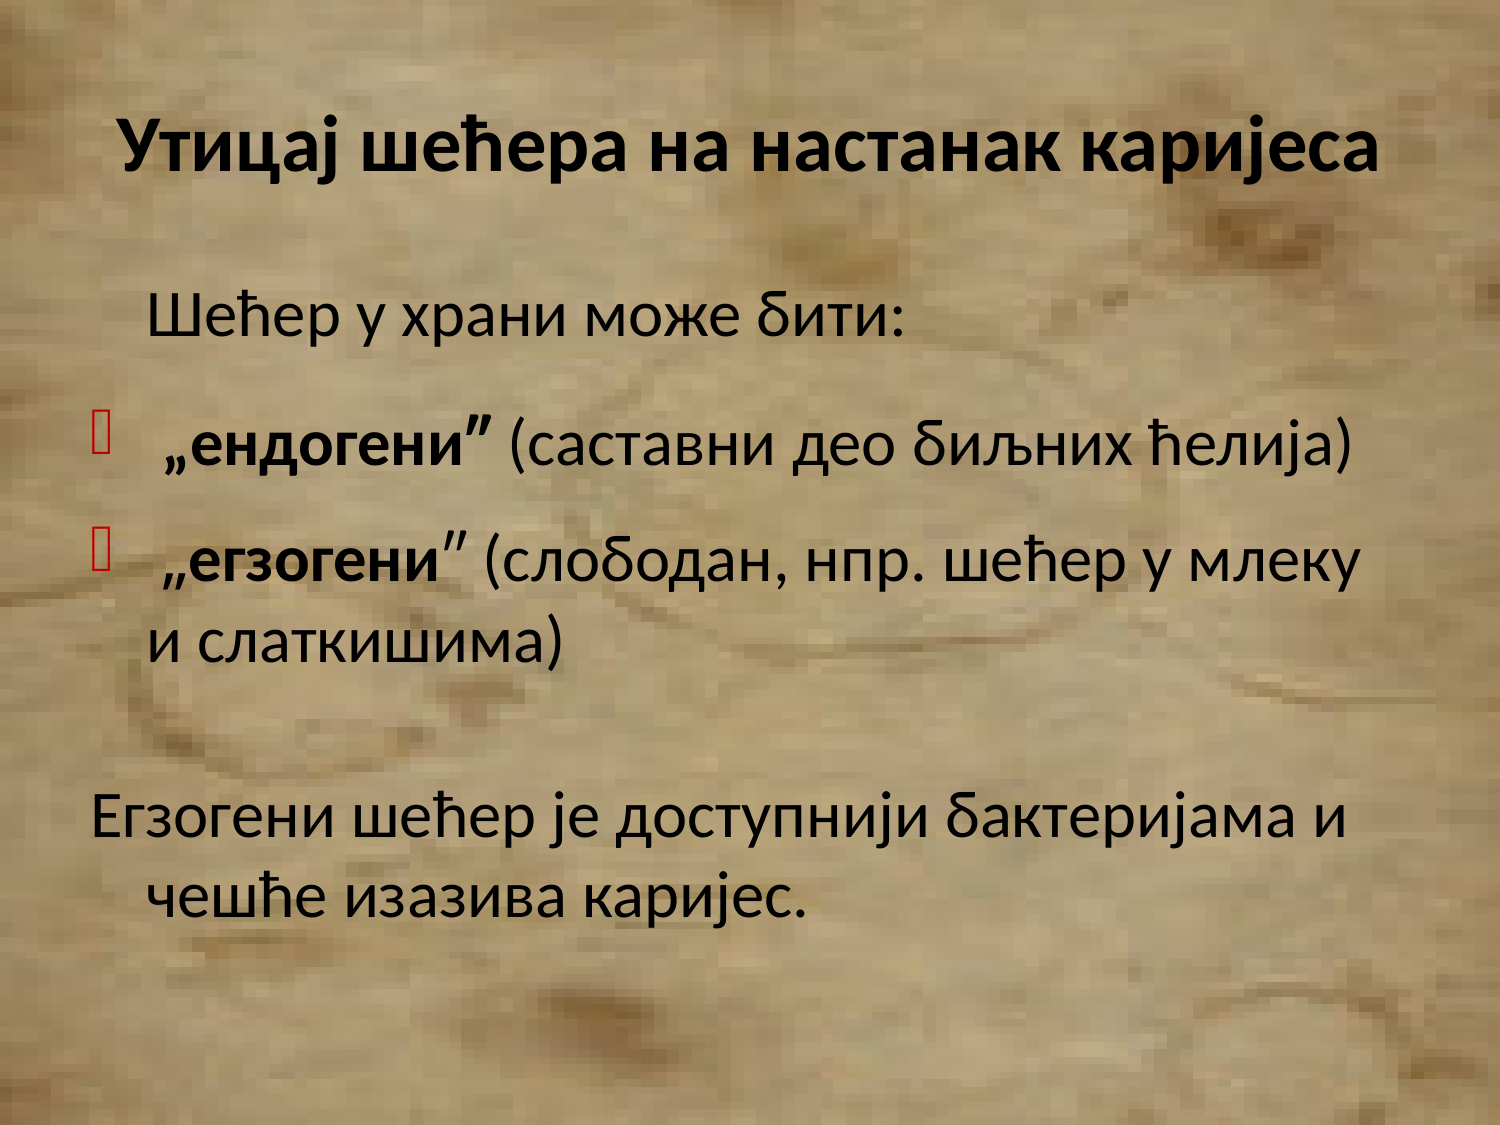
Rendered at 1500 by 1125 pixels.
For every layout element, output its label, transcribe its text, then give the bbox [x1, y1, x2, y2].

picture [0, 0, 1500, 1125]
list Шећер у храни може бити: „ендогени″ (саставни део биљних ћелија) „егзогени″ (слободан, нпр. шећер у млеку и слаткишима) Егзогени шећер је доступнији бактеријама и чешће изазива каријес. [75, 262, 1425, 1005]
title Утицај шећера на настанак каријеса [75, 45, 1425, 233]
